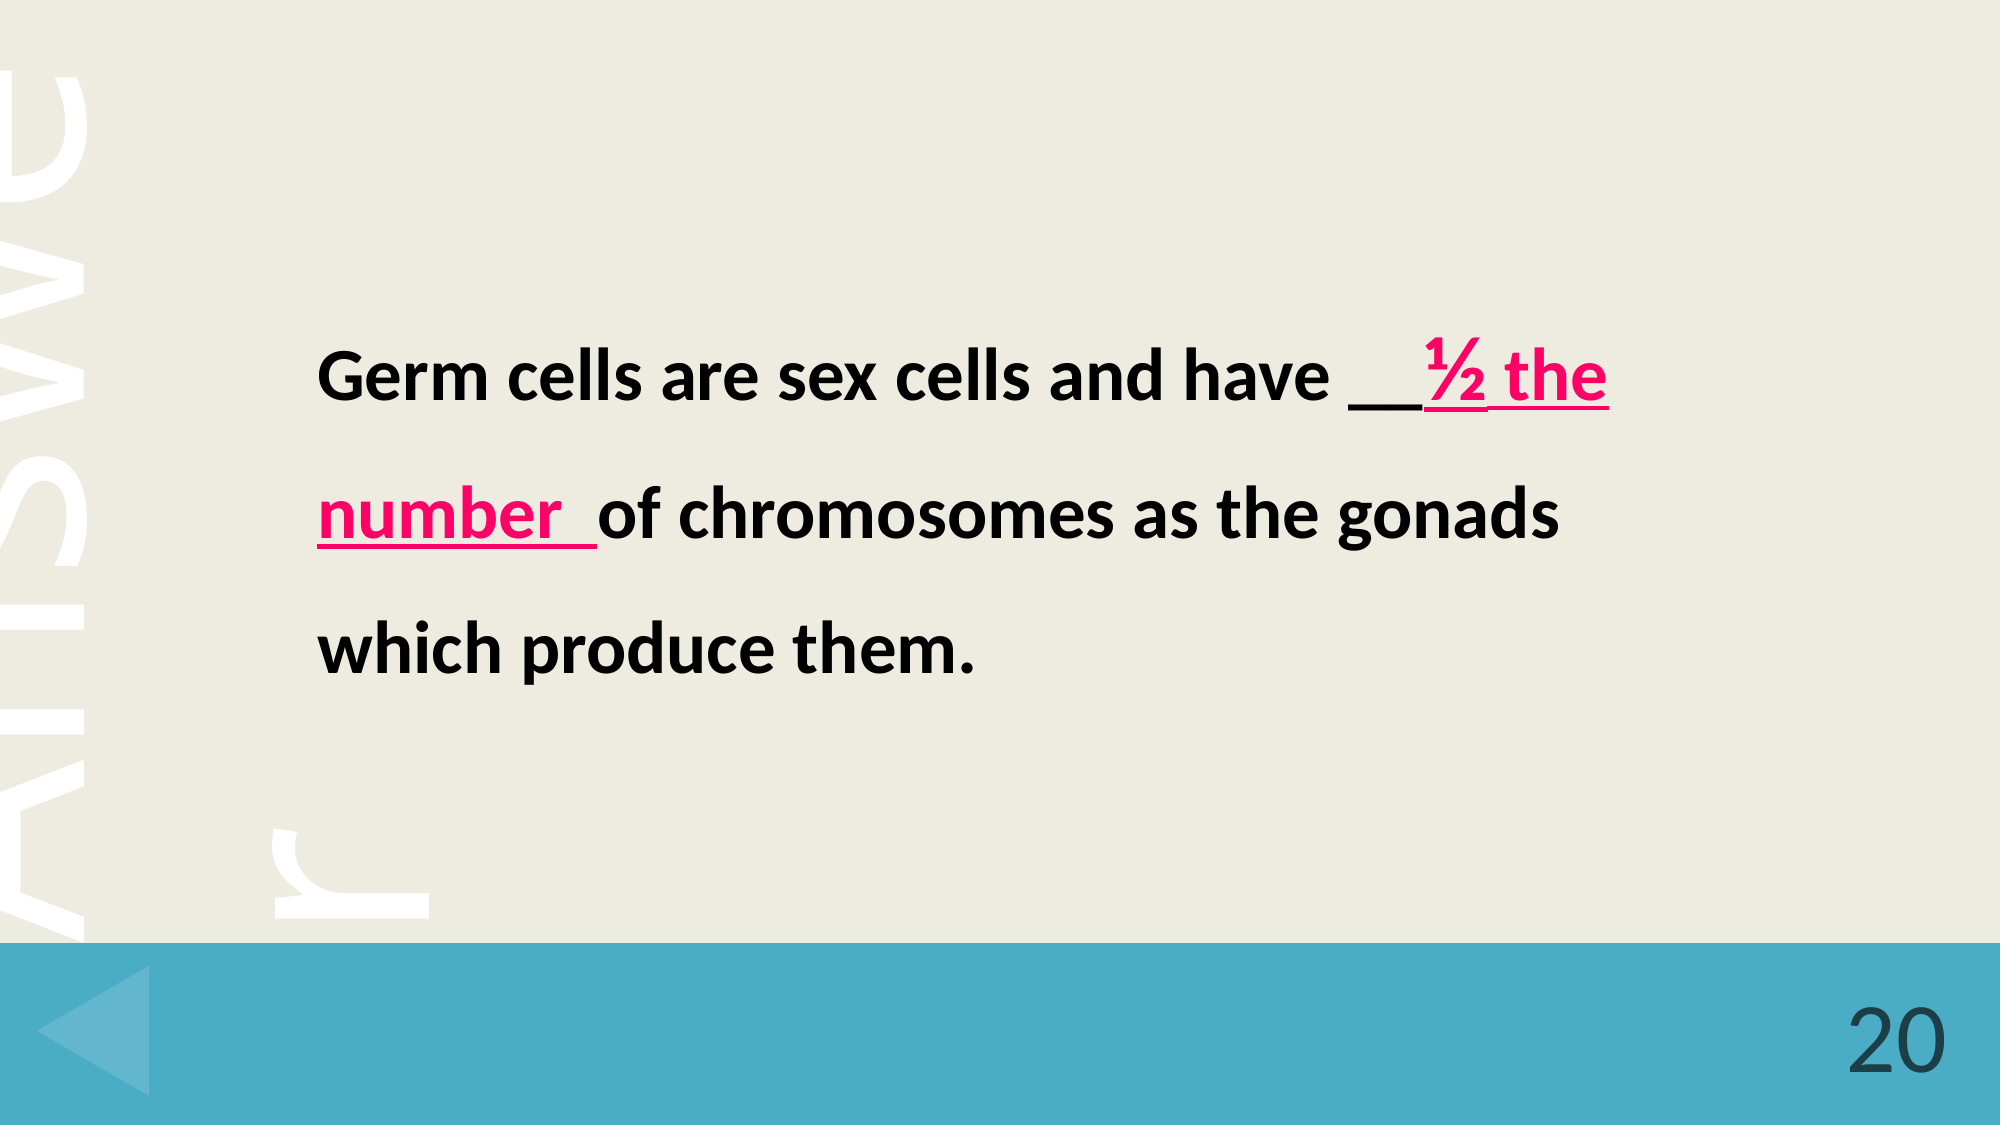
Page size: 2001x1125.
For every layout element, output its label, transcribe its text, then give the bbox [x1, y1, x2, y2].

list Germ cells are sex cells and have __½ the number of chromosomes as the gonads which produce them. [302, 307, 1760, 636]
list 20 [1494, 967, 1963, 1097]
